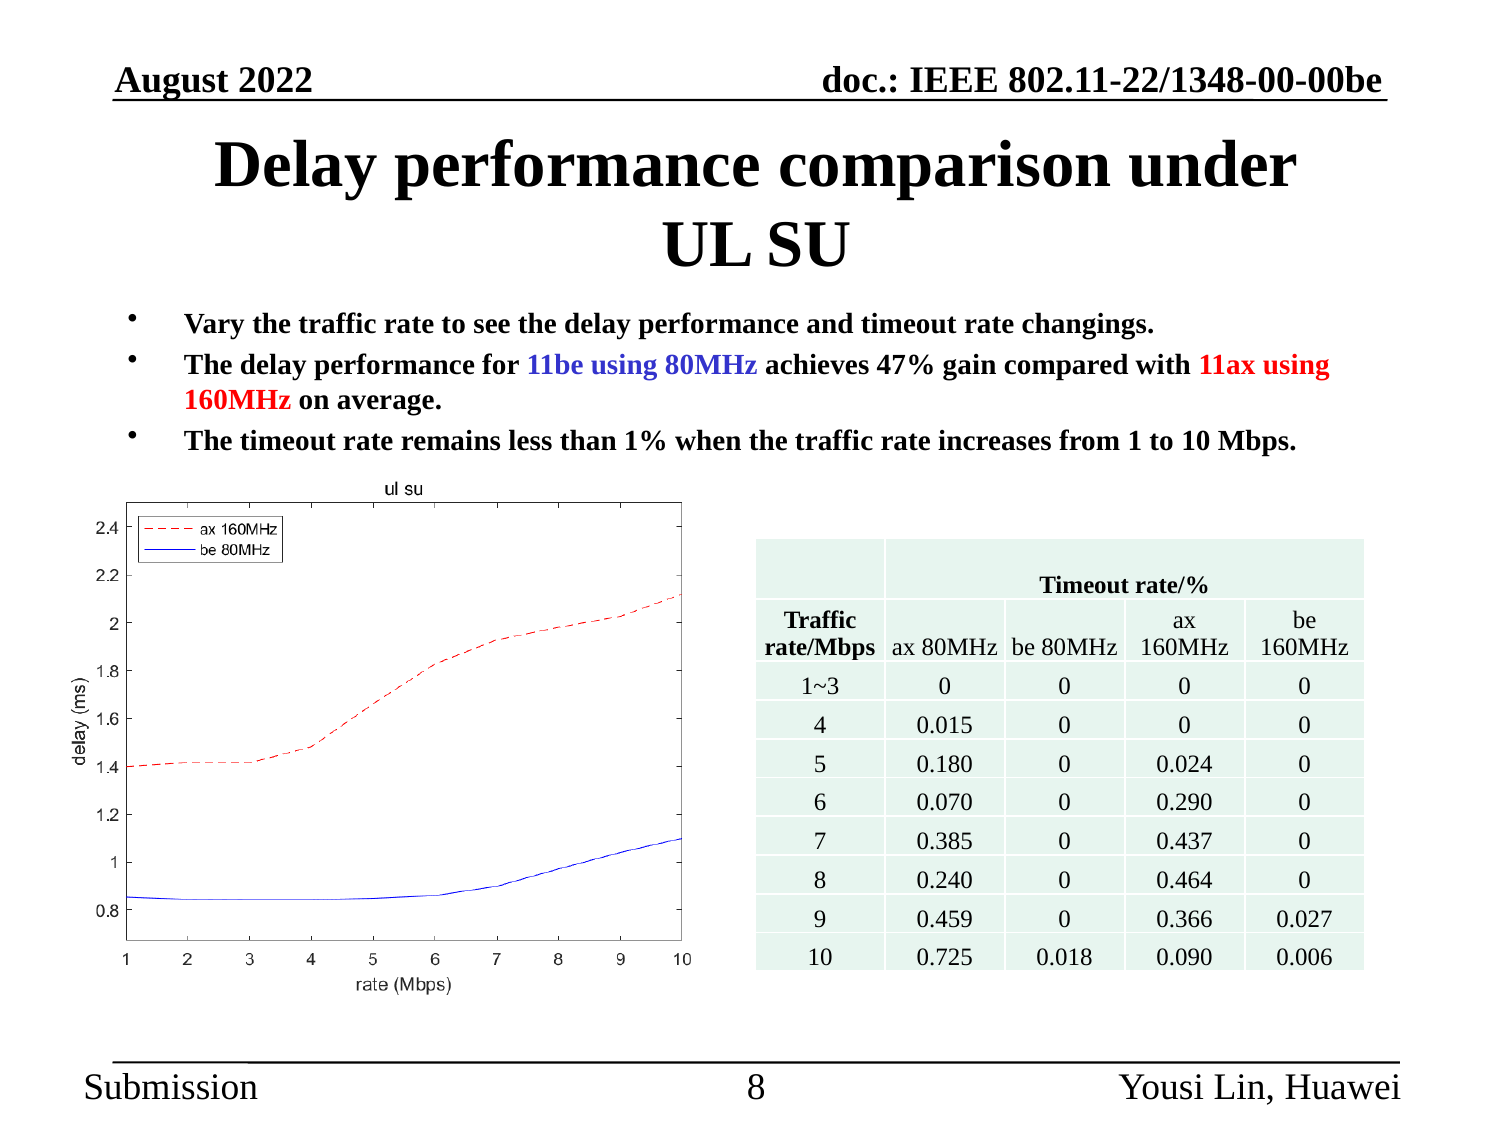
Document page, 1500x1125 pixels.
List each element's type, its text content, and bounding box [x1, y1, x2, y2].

table_header [756, 539, 884, 598]
table_cell 0.090 [1126, 933, 1244, 970]
table_cell 0 [1126, 662, 1244, 699]
table_cell 0.015 [886, 701, 1004, 738]
table_cell 0.027 [1246, 895, 1364, 932]
table_cell 0 [1006, 701, 1124, 738]
table_cell 0.366 [1126, 895, 1244, 932]
table_cell ax 80MHz [886, 600, 1004, 660]
table_header Timeout rate/% [886, 539, 1364, 598]
table_cell 0.385 [886, 817, 1004, 854]
table_cell 0.464 [1126, 856, 1244, 893]
table_cell Traffic rate/Mbps [756, 600, 884, 660]
table_cell 0.437 [1126, 817, 1244, 854]
table_cell 0.018 [1006, 933, 1124, 970]
table_cell 0 [1246, 778, 1364, 815]
table_cell 0.006 [1246, 933, 1364, 970]
table_cell 0 [1006, 778, 1124, 815]
table_cell 0.180 [886, 740, 1004, 777]
table_cell be 80MHz [1006, 600, 1124, 660]
table_cell 8 [756, 856, 884, 893]
table_cell 9 [756, 895, 884, 932]
table_cell 0 [1006, 817, 1124, 854]
table_cell 0.240 [886, 856, 1004, 893]
table_cell 0 [1006, 856, 1124, 893]
table_cell 7 [756, 817, 884, 854]
table_cell 0 [886, 662, 1004, 699]
table_cell 0 [1006, 895, 1124, 932]
title Delay performance comparison under UL SU [148, 112, 1365, 288]
table_cell 4 [756, 701, 884, 738]
table_cell 6 [756, 778, 884, 815]
slide_number 8 [712, 1061, 800, 1093]
table_cell 0 [1246, 662, 1364, 699]
table_cell 0 [1246, 817, 1364, 854]
picture [32, 461, 751, 1001]
table_cell 5 [756, 740, 884, 777]
table_cell 10 [756, 933, 884, 970]
table_cell 0.290 [1126, 778, 1244, 815]
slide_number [114, 0, 316, 101]
table_cell 0 [1006, 662, 1124, 699]
table_cell 0.725 [886, 933, 1004, 970]
table_cell 0.459 [886, 895, 1004, 932]
table_cell 0 [1006, 740, 1124, 777]
table_cell 0.024 [1126, 740, 1244, 777]
table_cell 0 [1246, 701, 1364, 738]
table_cell 0 [1126, 701, 1244, 738]
table_cell ax 160MHz [1126, 600, 1244, 660]
table_cell 0.070 [886, 778, 1004, 815]
footer Yousi Lin, Huawei [1115, 1061, 1402, 1125]
table_cell be 160MHz [1246, 600, 1364, 660]
table_cell 0 [1246, 856, 1364, 893]
table_cell 0 [1246, 740, 1364, 777]
table_cell 1~3 [756, 662, 884, 699]
list Vary the traffic rate to see the delay performance and timeout rate changings. The delay performance for 11be using 80MHz achieves 47% gain compared with 11ax using 160MHz on average. The timeout rate remains less than 1% when the traffic rate increases from 1 to 10 Mbps. [112, 296, 1388, 1001]
